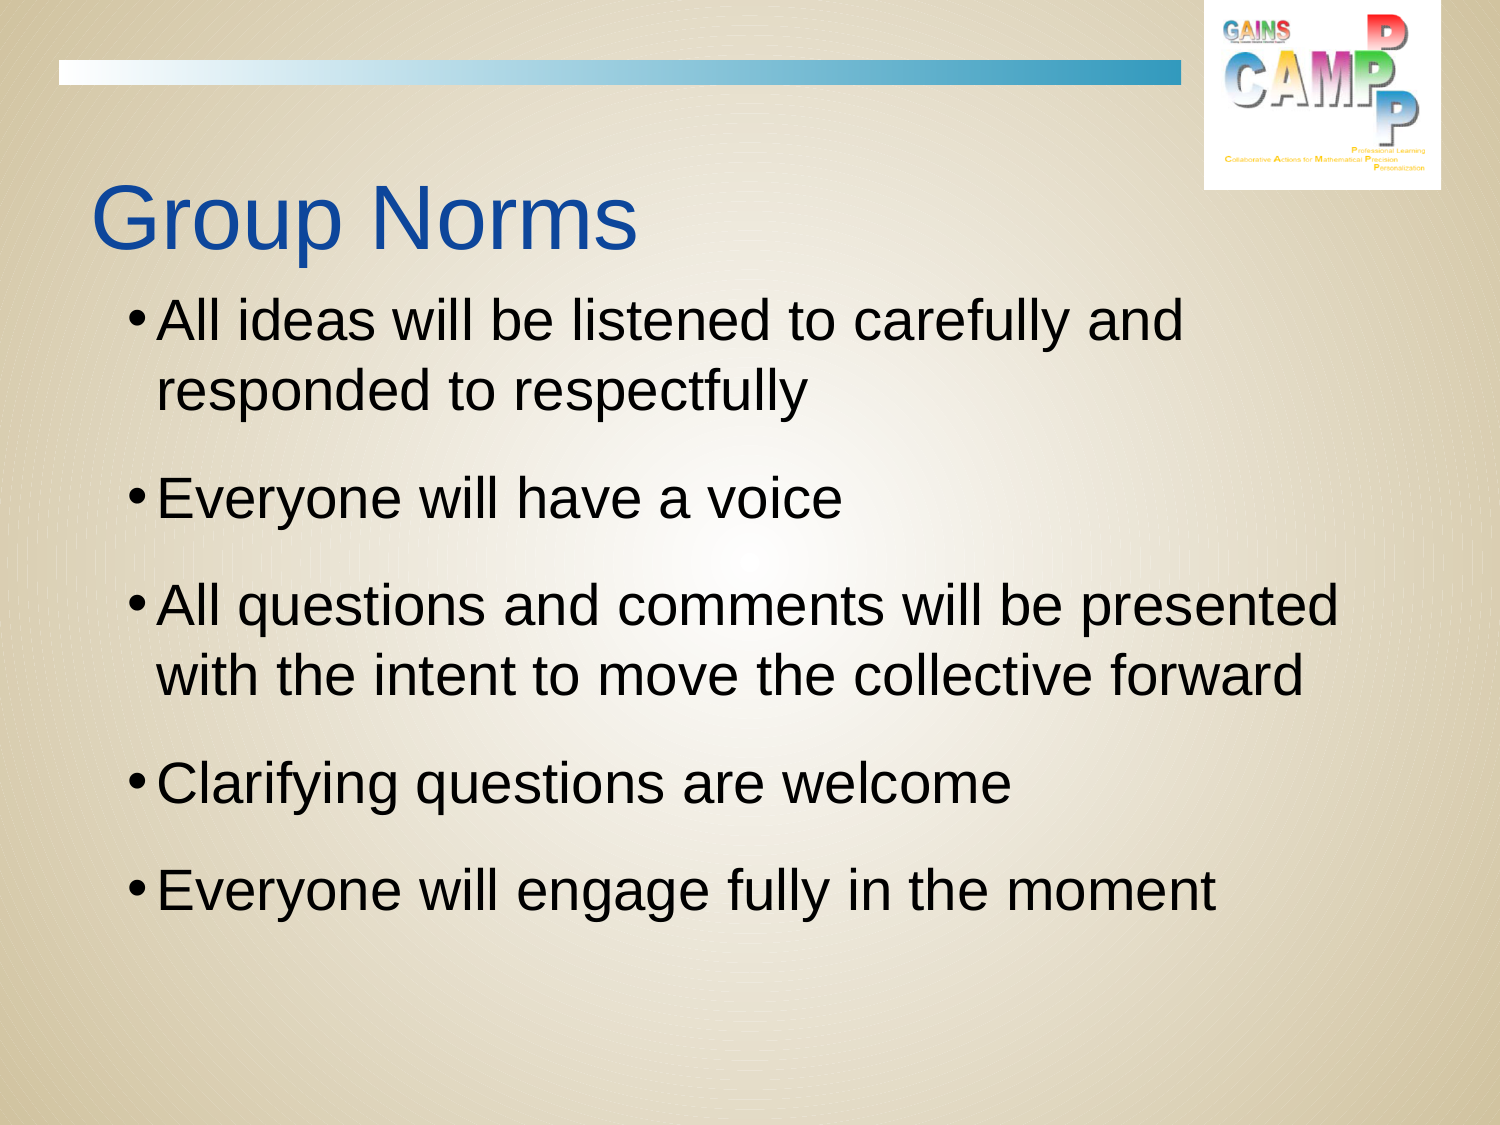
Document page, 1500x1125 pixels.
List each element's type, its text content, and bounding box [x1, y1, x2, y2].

picture [1204, 0, 1442, 190]
text_box All ideas will be listened to carefully and responded to respectfully Everyone will have a voice All questions and comments will be presented with the intent to move the collective forward Clarifying questions are welcome Everyone will engage fully in the moment [112, 275, 1425, 1038]
title Group Norms [74, 124, 1426, 301]
